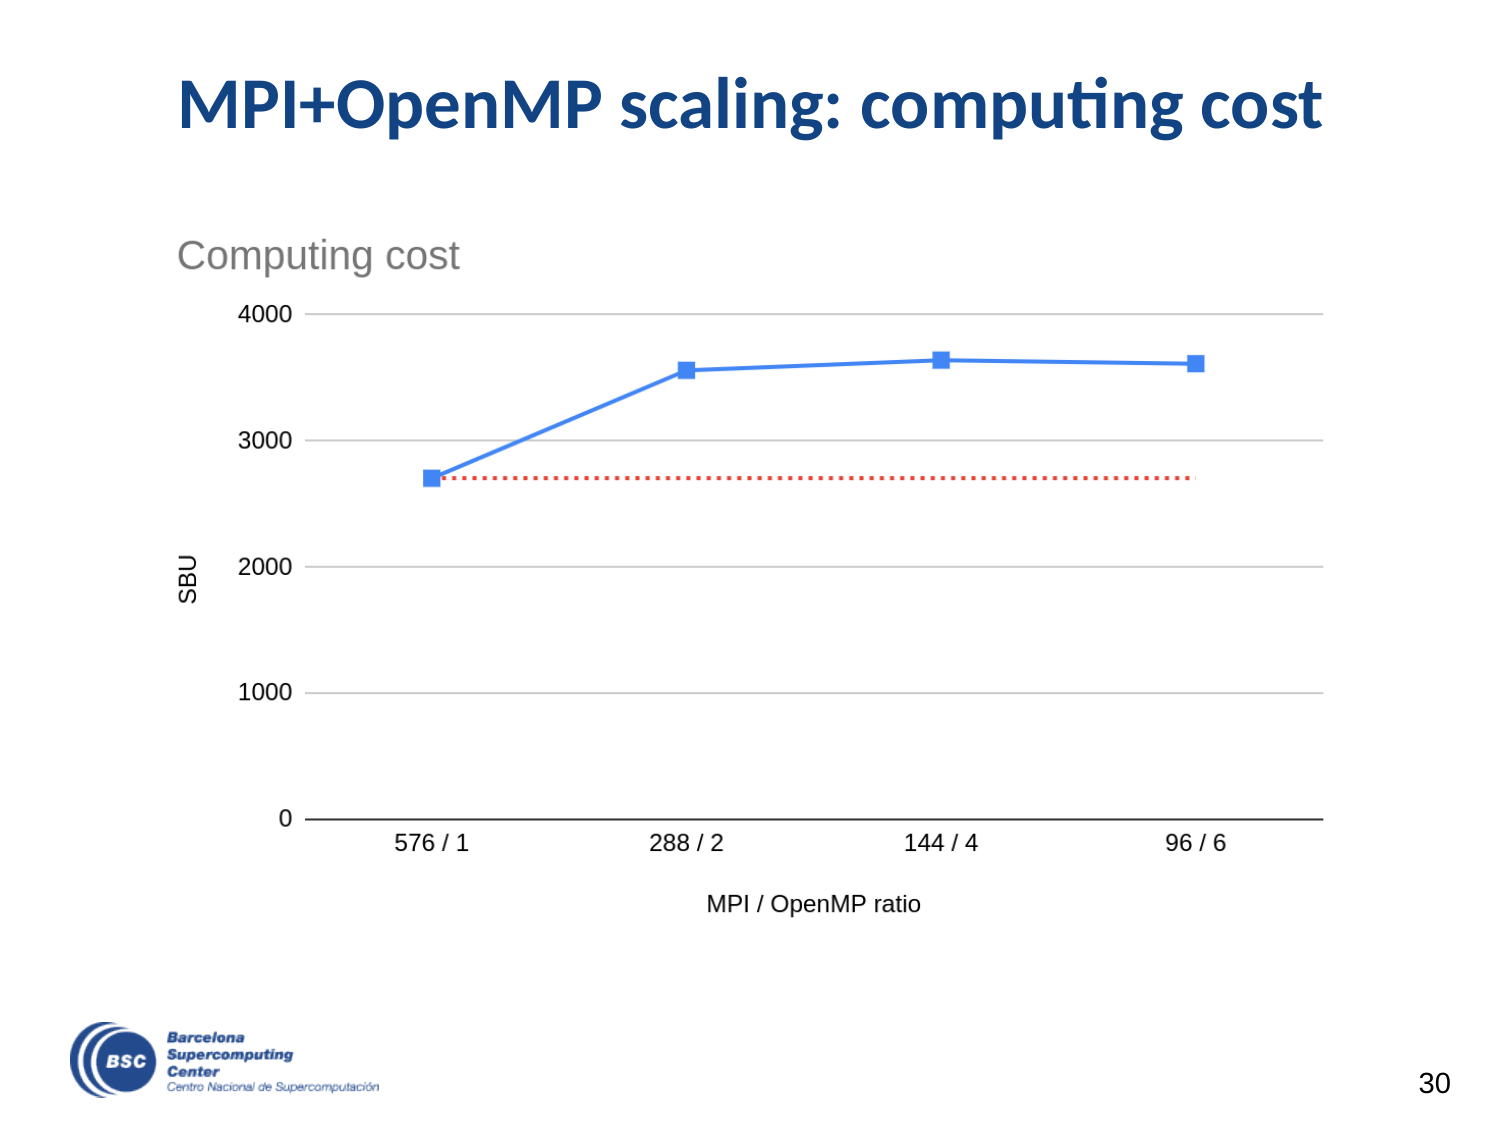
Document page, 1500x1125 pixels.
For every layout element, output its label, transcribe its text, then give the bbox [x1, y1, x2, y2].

picture [70, 1022, 379, 1098]
slide_number ‹#› [1403, 1038, 1494, 1125]
picture [138, 199, 1362, 956]
title MPI+OpenMP scaling: computing cost [76, 35, 1427, 174]
